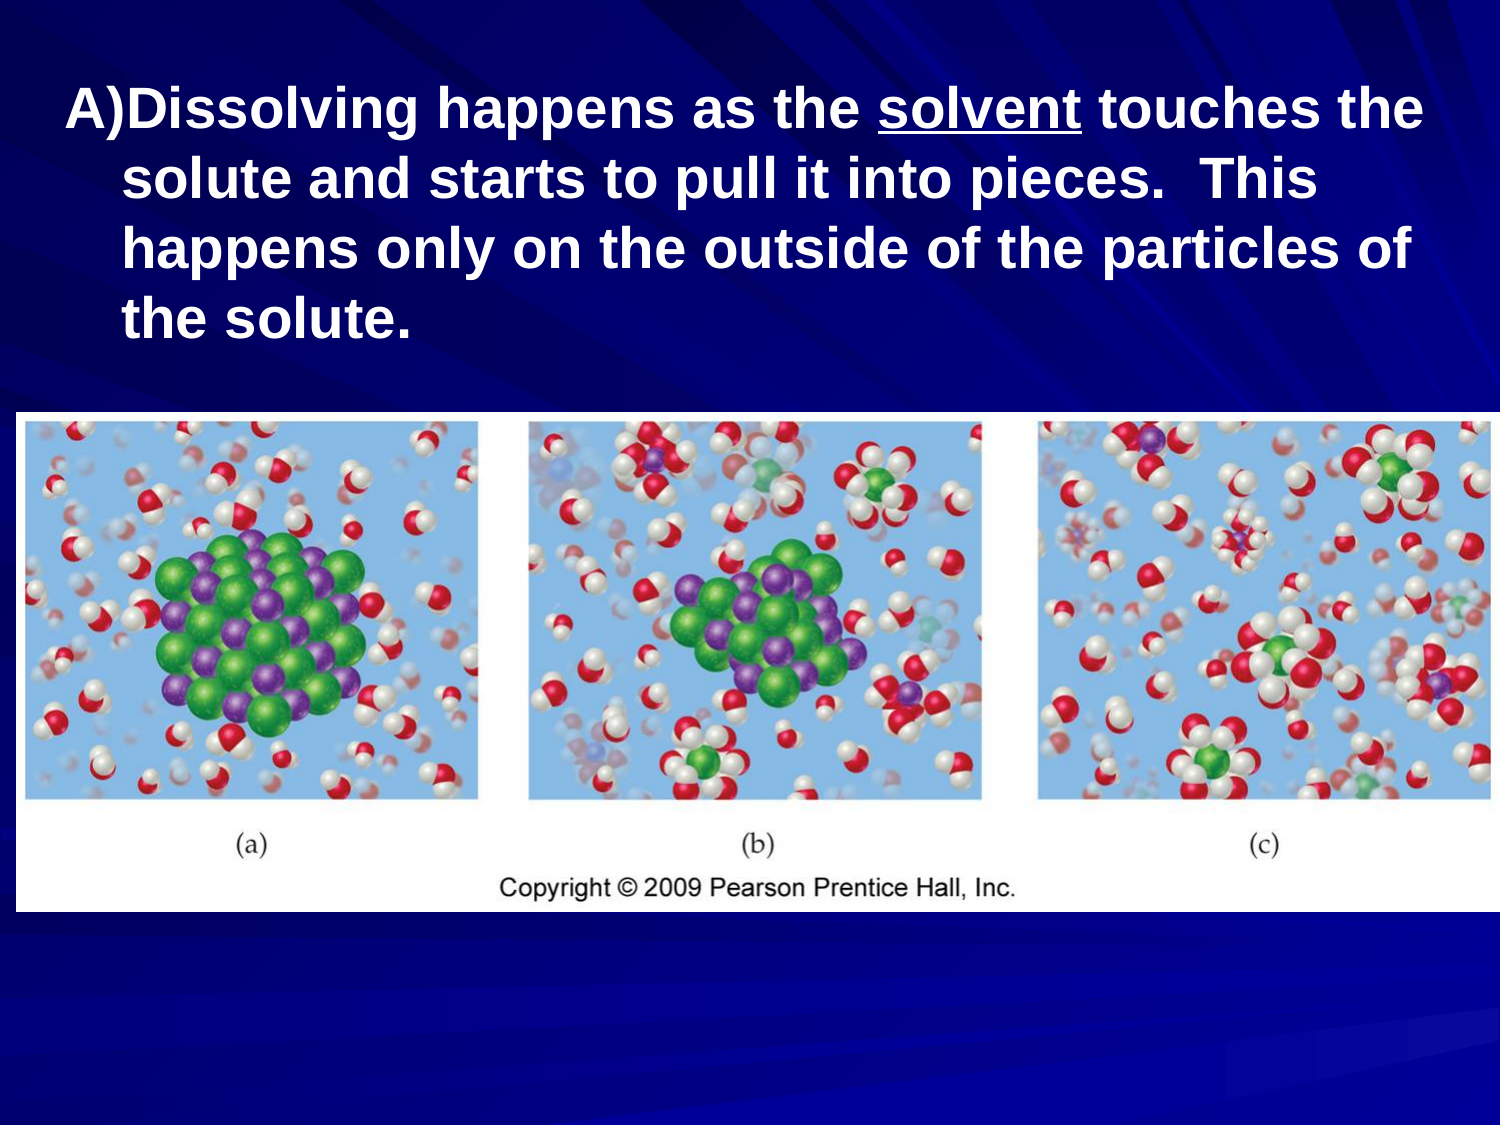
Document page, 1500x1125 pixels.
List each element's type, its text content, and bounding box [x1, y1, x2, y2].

text_box Dissolving happens as the solvent touches the solute and starts to pull it into pieces. This happens only on the outside of the particles of the solute. [49, 62, 1463, 358]
picture [16, 412, 1500, 912]
